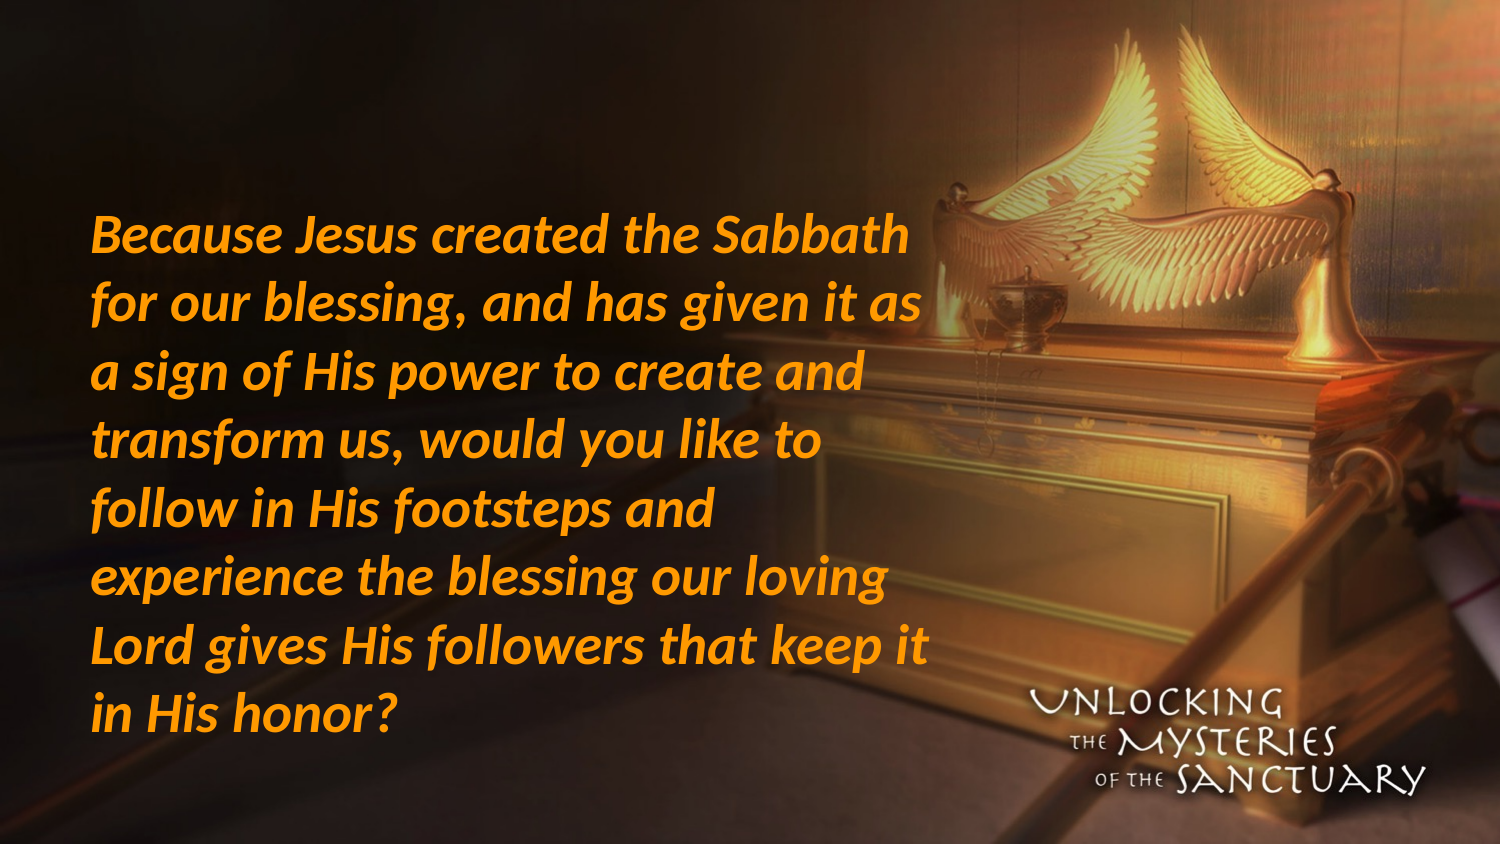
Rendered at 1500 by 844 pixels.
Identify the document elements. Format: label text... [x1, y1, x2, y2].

list Because Jesus created the Sabbath for our blessing, and has given it as a sign of His power to create and transform us, would you like to follow in His footsteps and experience the blessing our loving Lord gives His followers that keep it in His honor? [75, 188, 949, 754]
picture [0, 0, 1500, 844]
